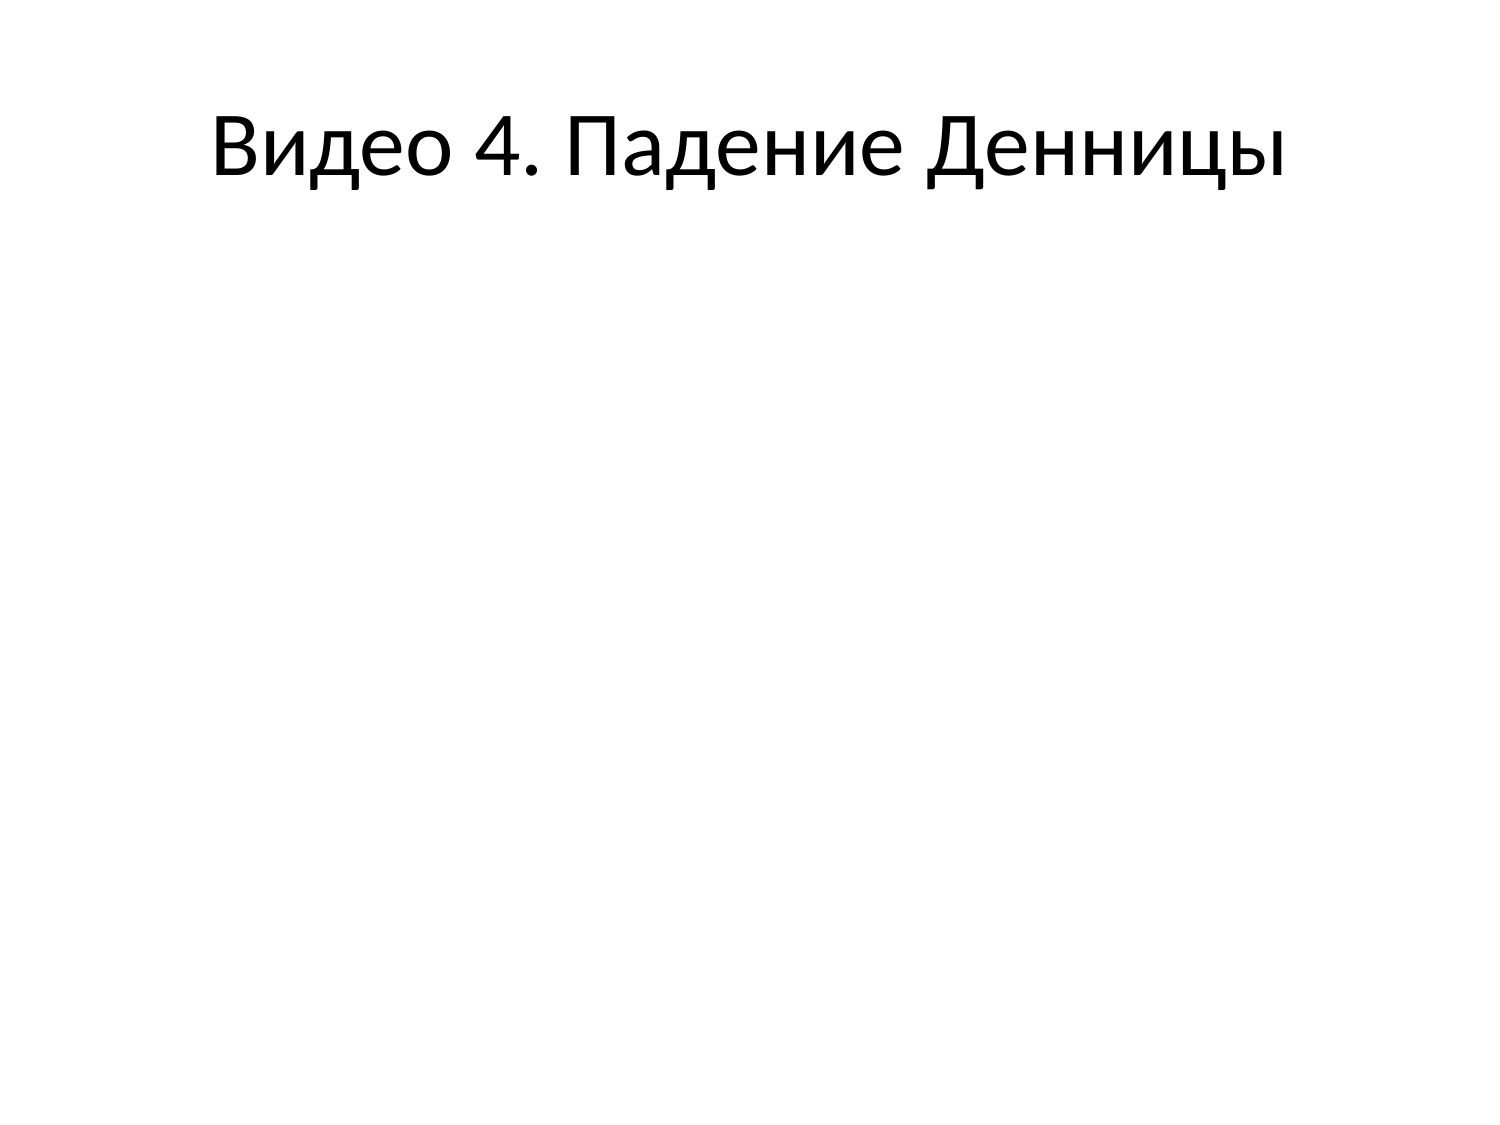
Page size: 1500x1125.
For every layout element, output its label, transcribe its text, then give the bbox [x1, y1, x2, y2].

title Видео 4. Падение Денницы [75, 45, 1425, 233]
